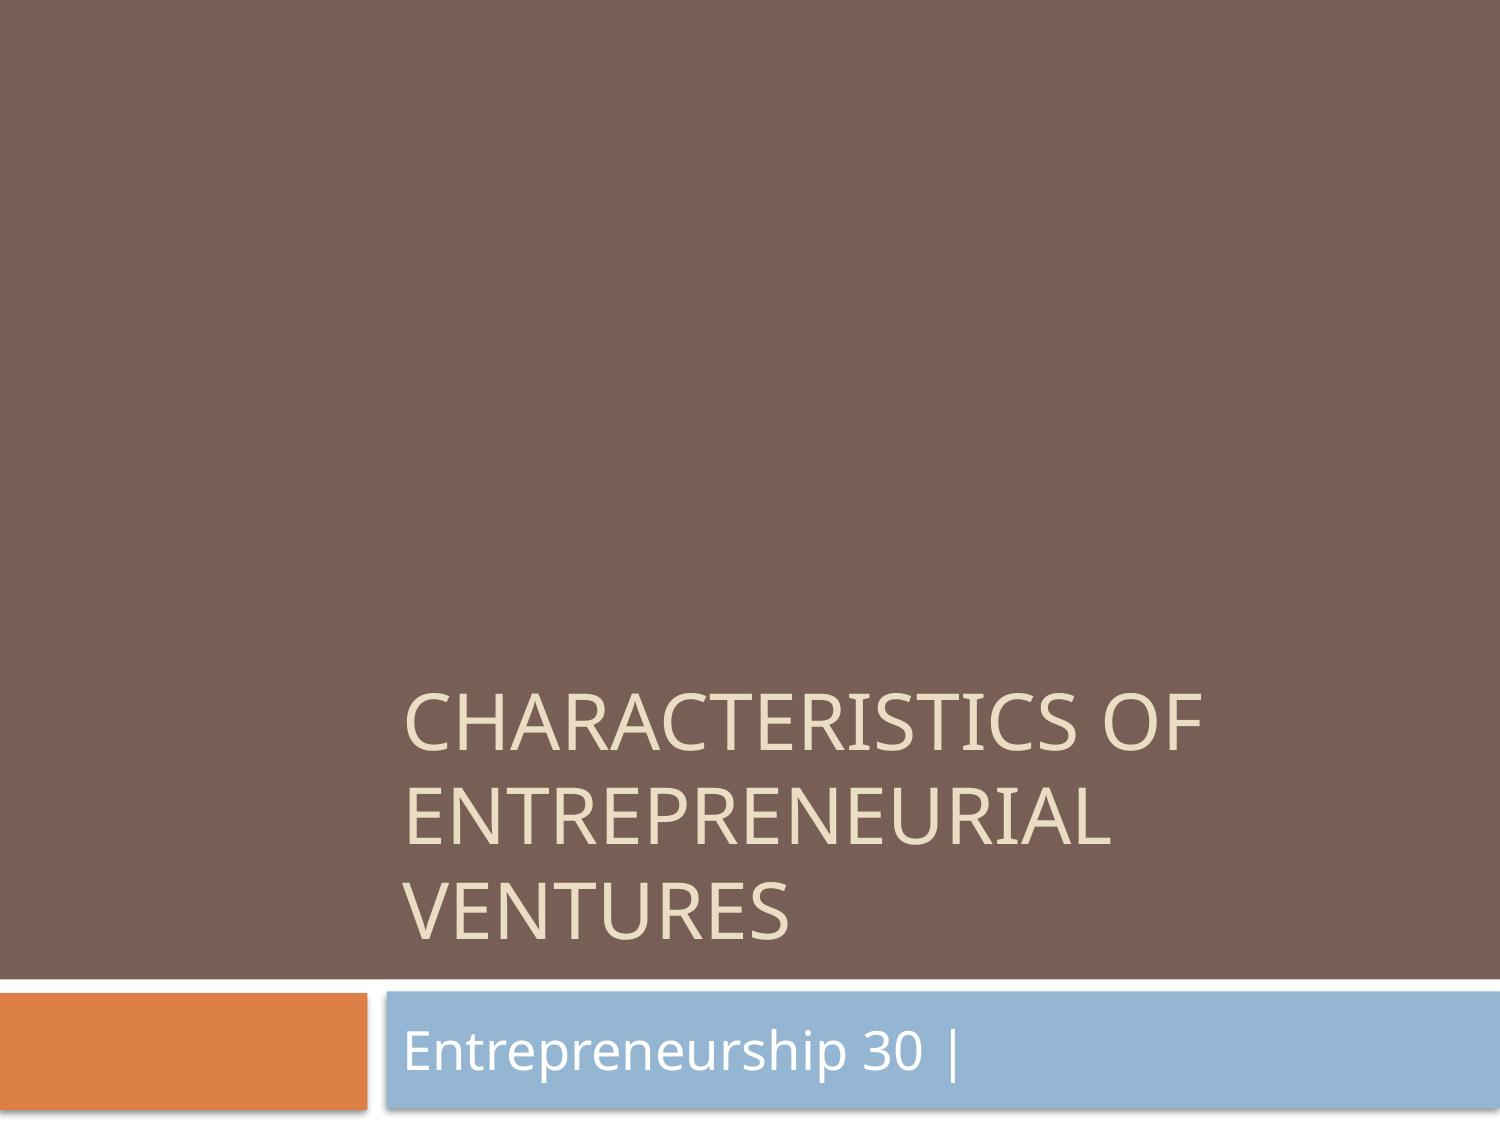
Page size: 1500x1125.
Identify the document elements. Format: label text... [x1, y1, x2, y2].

title Characteristics of Entrepreneurial Ventures [387, 662, 1450, 963]
subtitle Entrepreneurship 30 | [387, 992, 1488, 1105]
